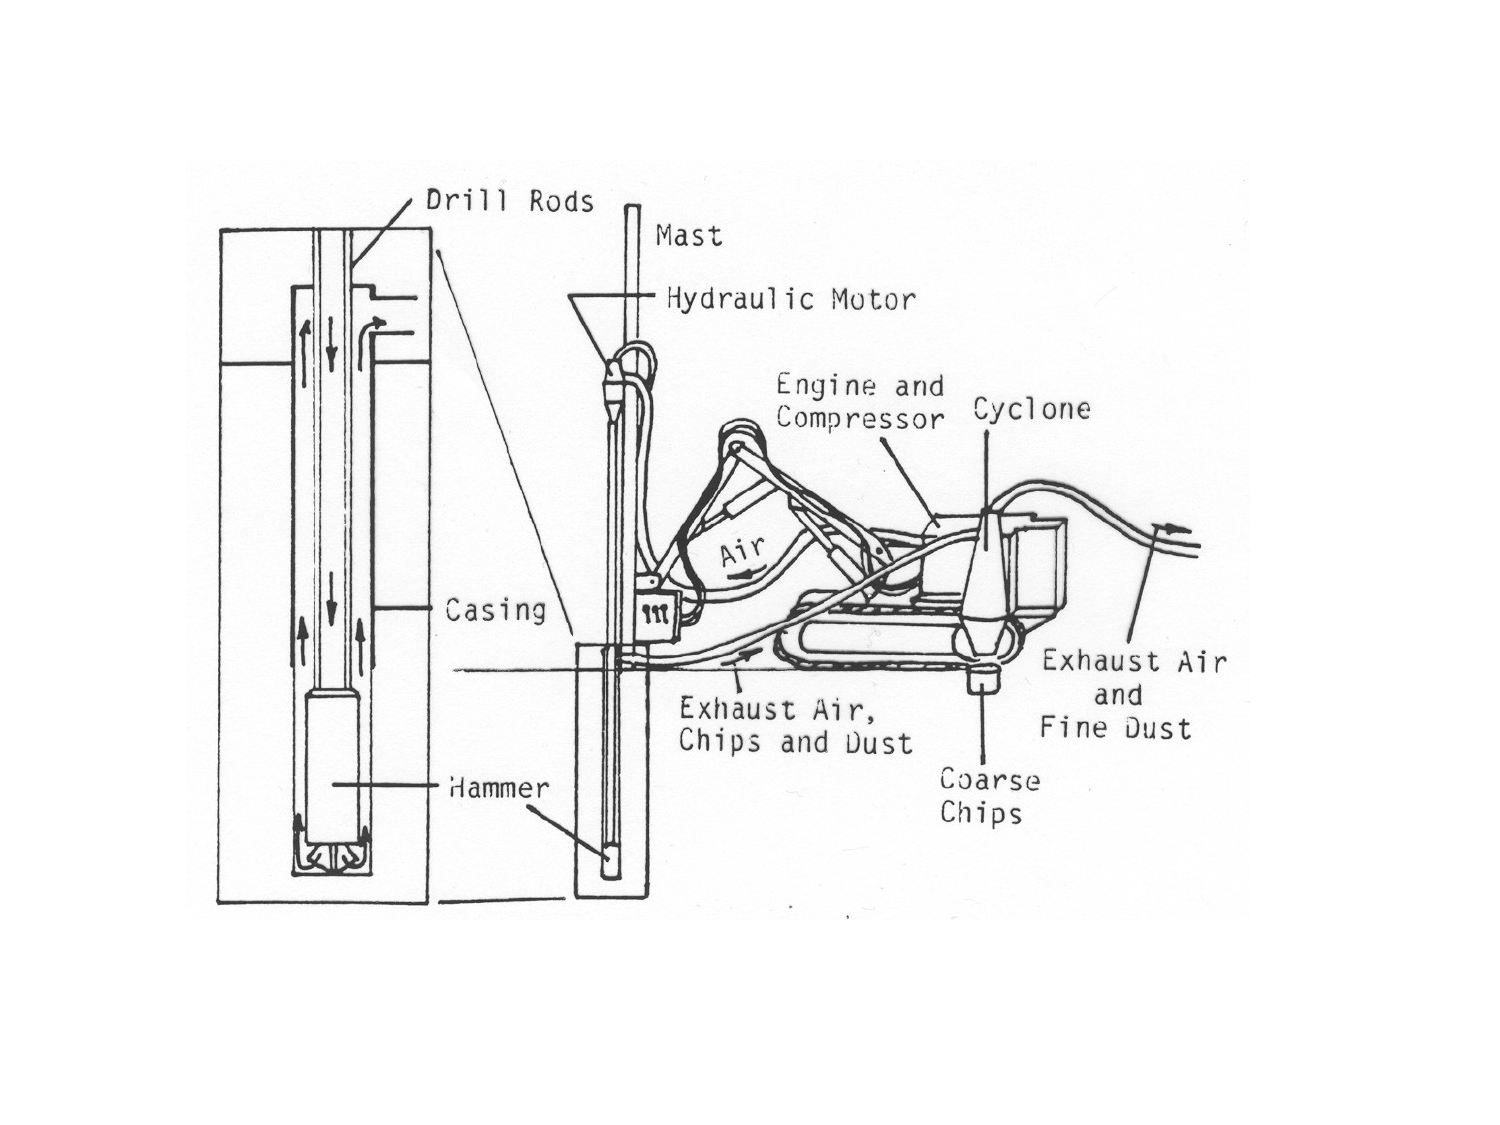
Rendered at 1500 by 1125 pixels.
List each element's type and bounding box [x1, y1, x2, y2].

picture [186, 160, 1251, 920]
